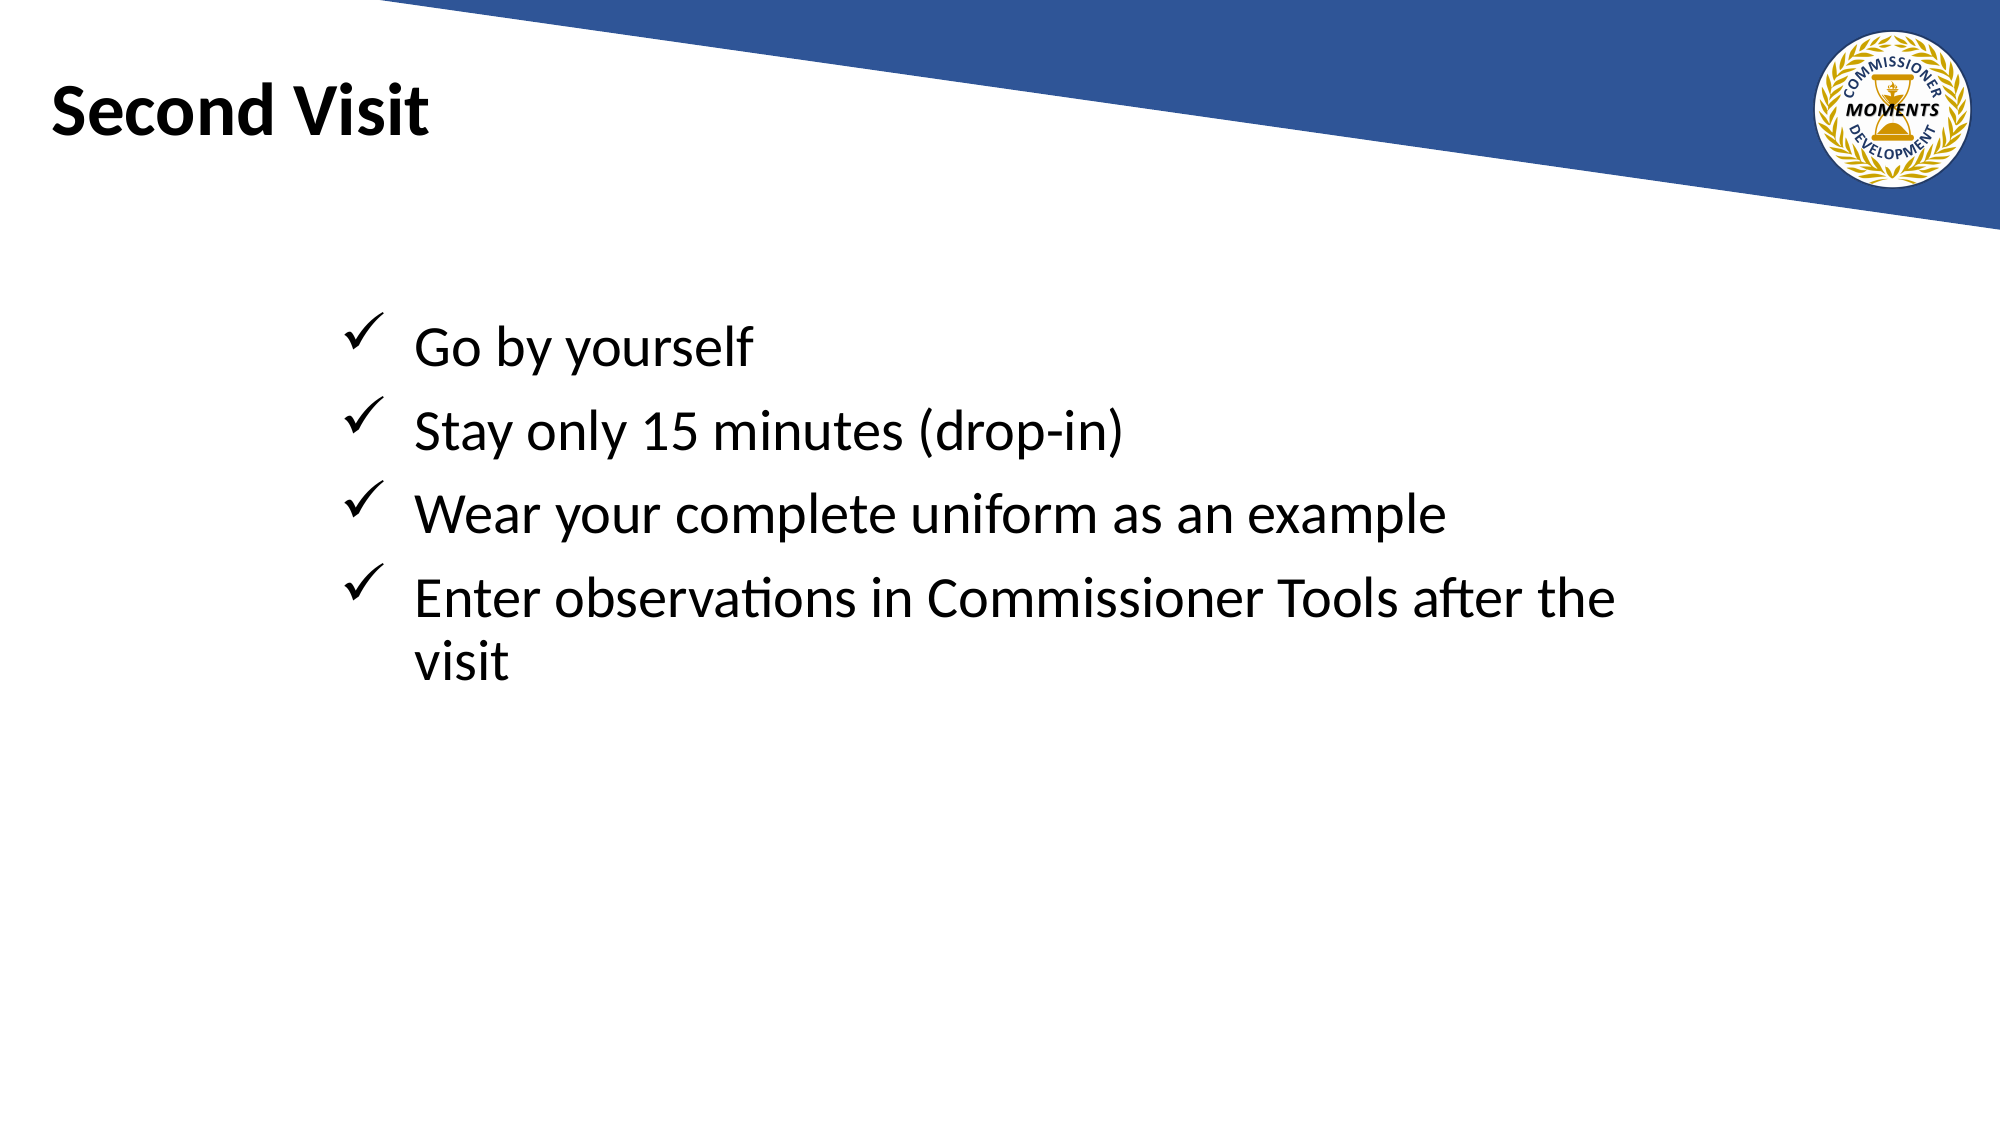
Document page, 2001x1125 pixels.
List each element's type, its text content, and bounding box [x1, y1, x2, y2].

title Second Visit [36, 20, 1188, 201]
list Go by yourself Stay only 15 minutes (drop-in) Wear your complete uniform as an example Enter observations in Commissioner Tools after the visit [324, 224, 1675, 1063]
picture [1813, 30, 1972, 189]
